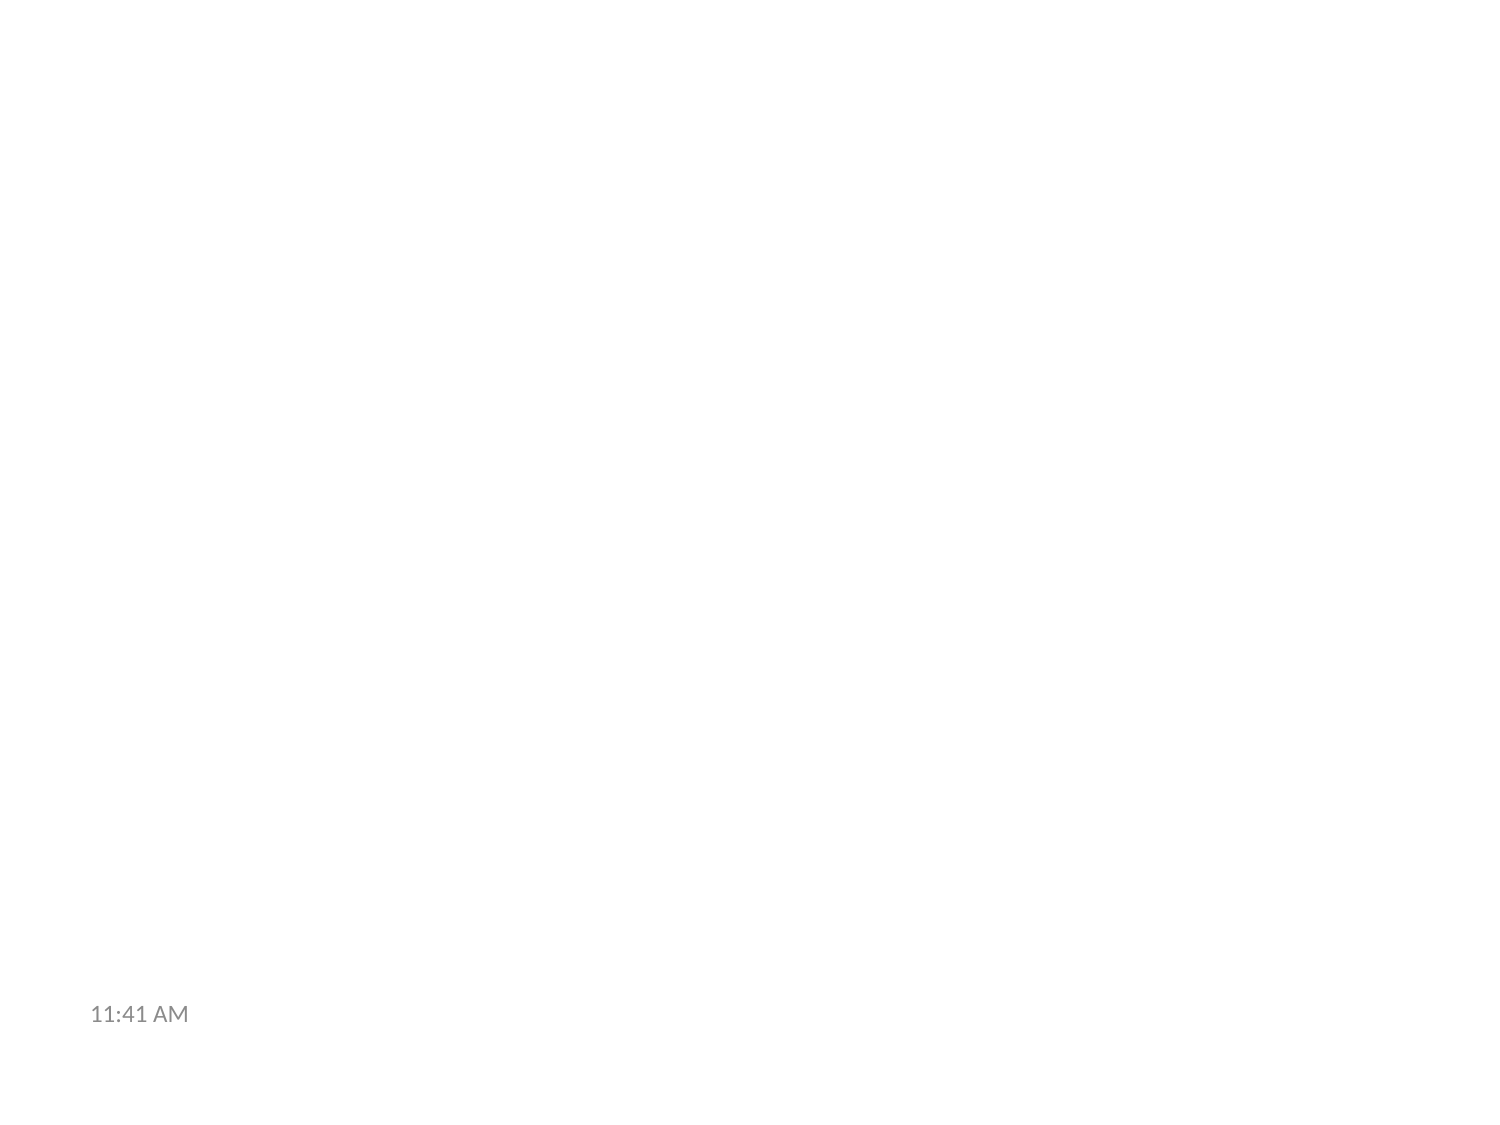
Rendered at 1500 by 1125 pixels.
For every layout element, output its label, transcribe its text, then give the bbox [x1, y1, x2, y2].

text_box 3:35 PM [75, 982, 425, 1043]
